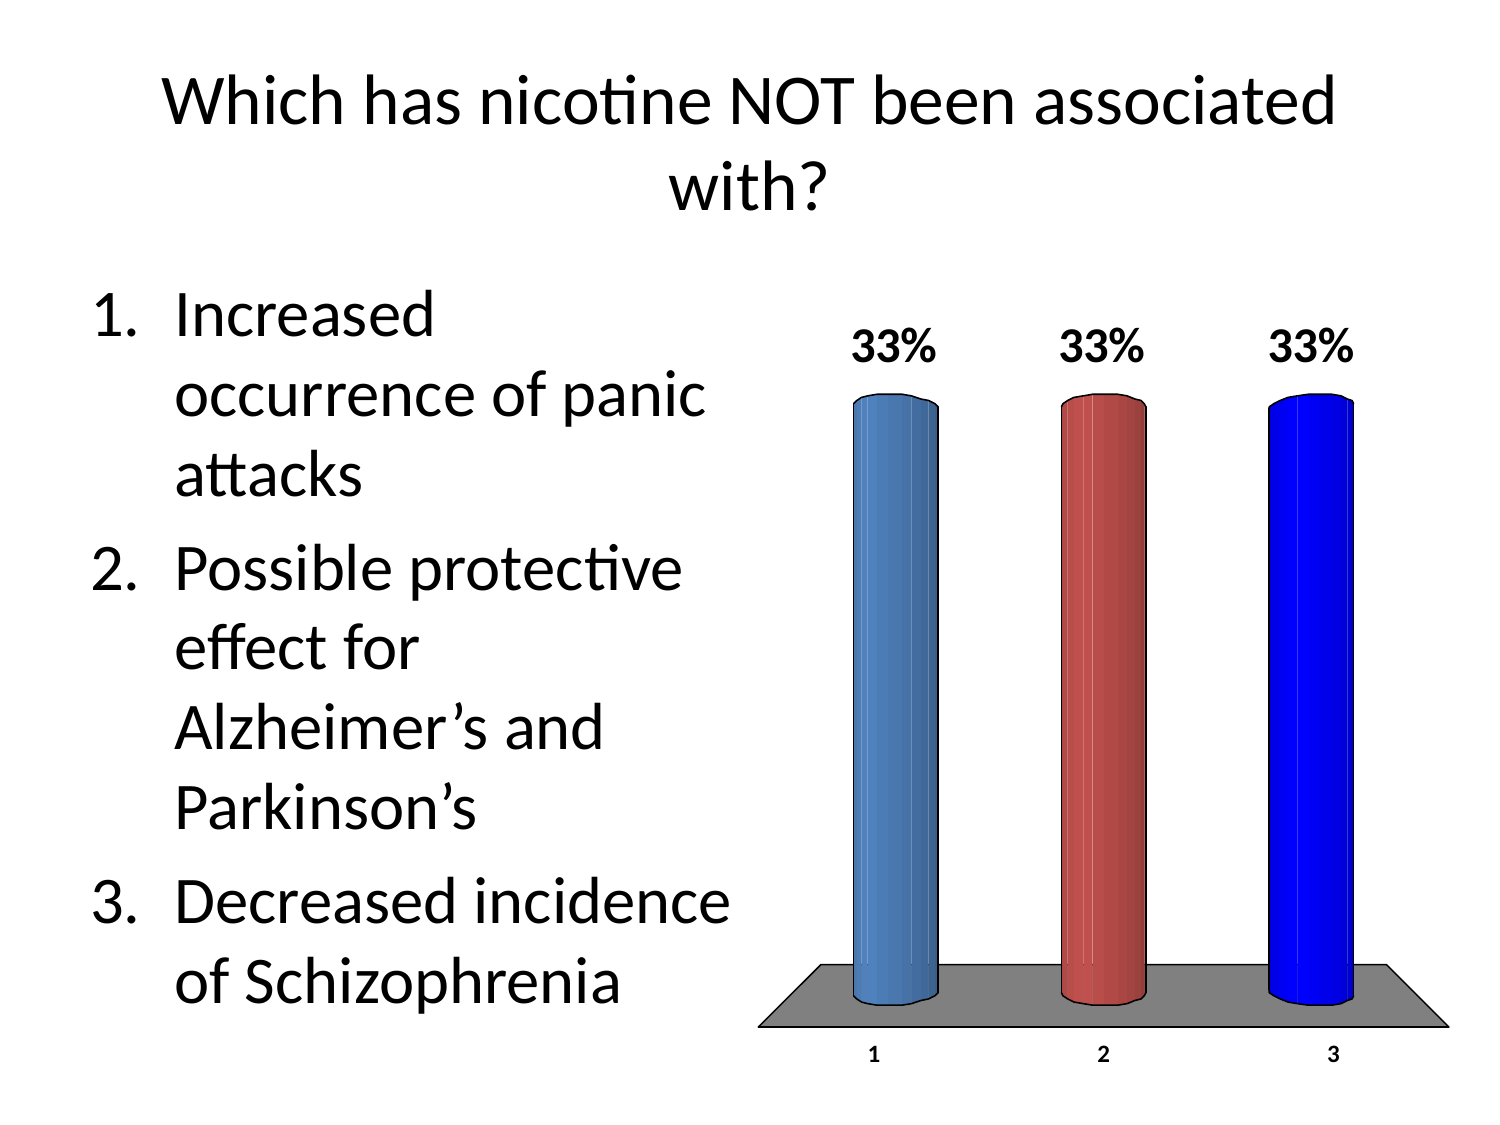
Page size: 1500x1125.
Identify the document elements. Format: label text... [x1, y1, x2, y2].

list Increased occurrence of panic attacks Possible protective effect for Alzheimer’s and Parkinson’s Decreased incidence of Schizophrenia [75, 262, 750, 1005]
title Which has nicotine NOT been associated with? [75, 45, 1425, 233]
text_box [739, 270, 1490, 1115]
